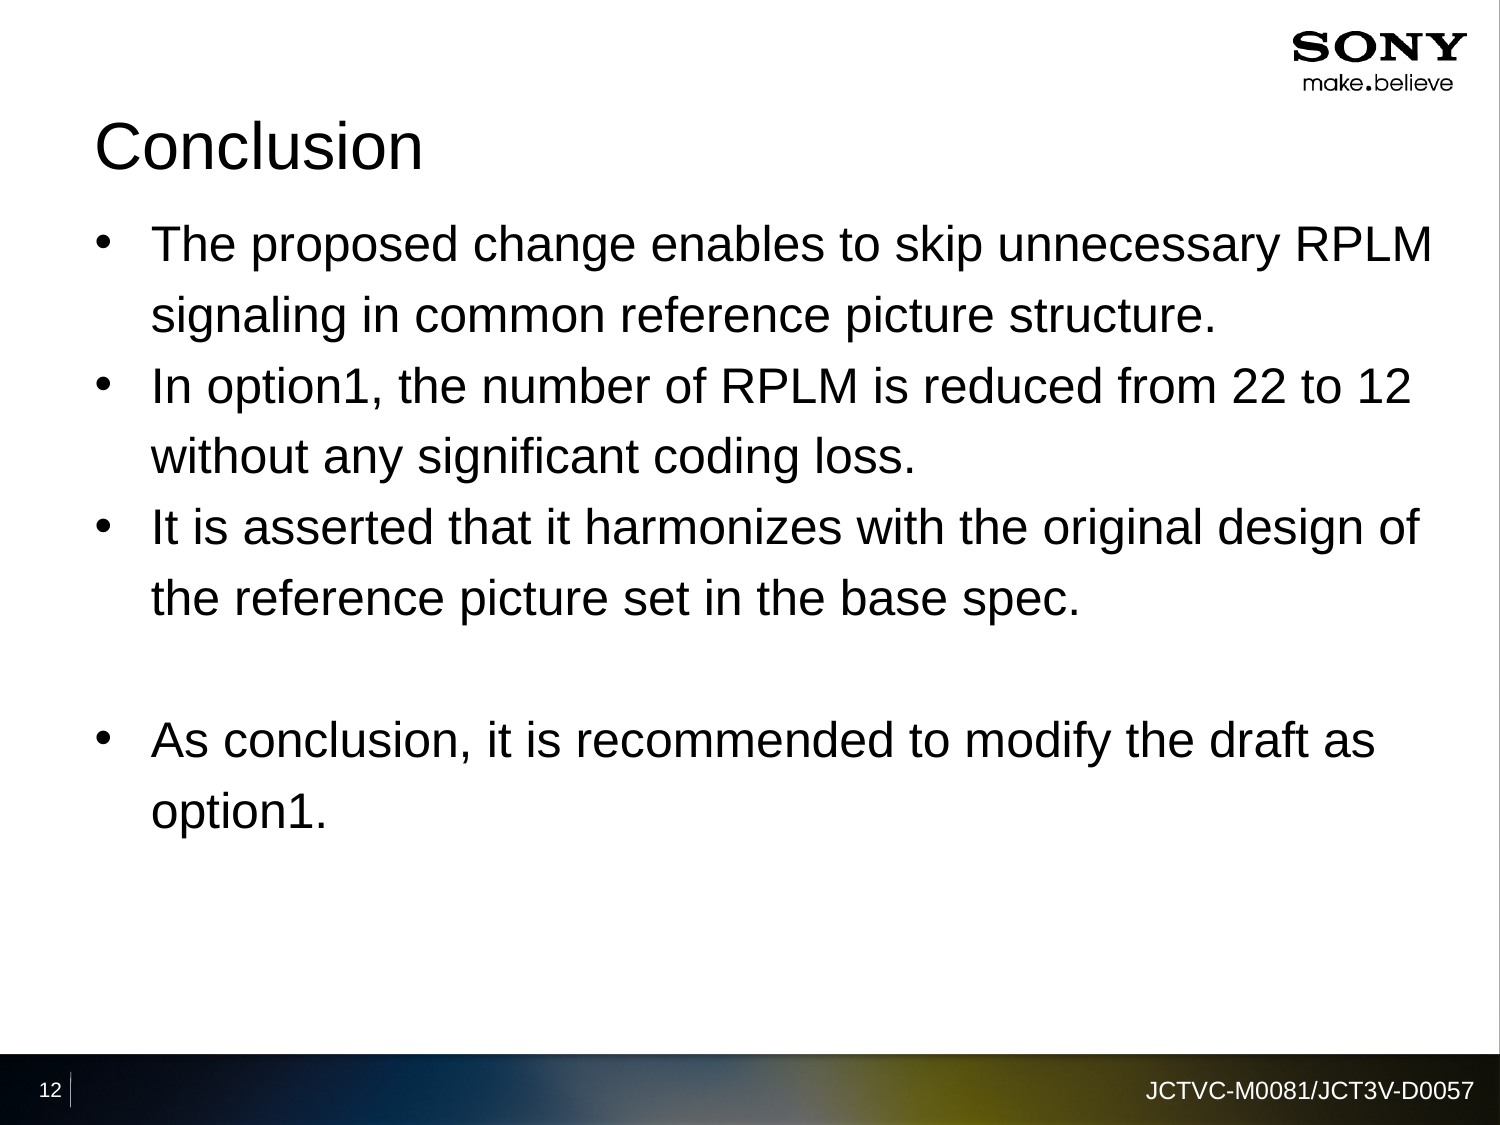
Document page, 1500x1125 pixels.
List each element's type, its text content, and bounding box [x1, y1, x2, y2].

title Conclusion [94, 64, 1270, 184]
footer JCTVC-M0081/JCT3V-D0057 [1015, 1059, 1491, 1120]
picture [0, 1055, 1500, 1125]
list The proposed change enables to skip unnecessary RPLM signaling in common reference picture structure. In option1, the number of RPLM is reduced from 22 to 12 without any significant coding loss. It is asserted that it harmonizes with the original design of the reference picture set in the base spec. As conclusion, it is recommended to modify the draft as option1. [94, 200, 1465, 1028]
slide_number 12 [20, 1071, 62, 1108]
